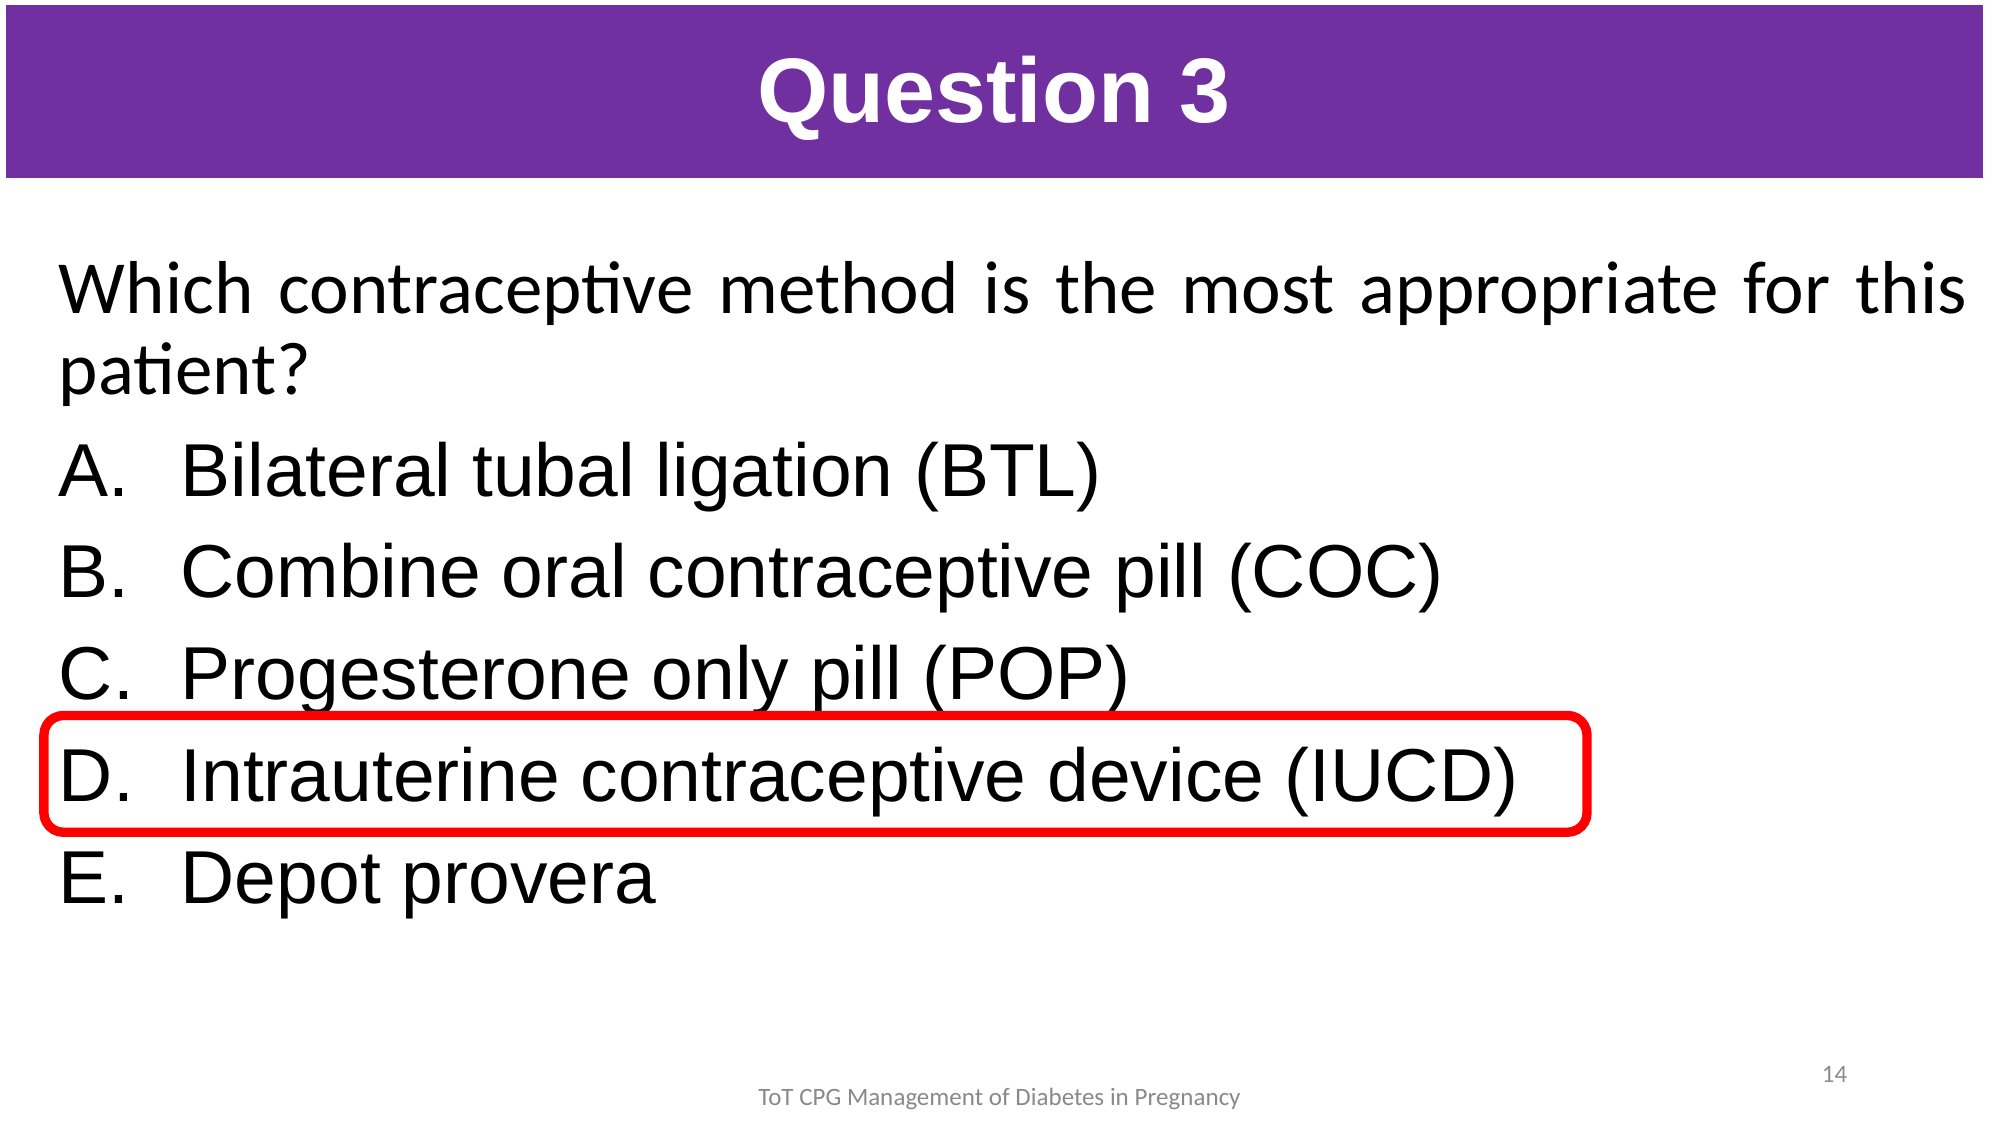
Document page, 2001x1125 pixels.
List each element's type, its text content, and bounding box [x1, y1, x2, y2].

slide_number 14 [1412, 1042, 1863, 1103]
list Which contraceptive method is the most appropriate for this patient? Bilateral tubal ligation (BTL) Combine oral contraceptive pill (COC) Progesterone only pill (POP) Intrauterine contraceptive device (IUCD) Depot provera [43, 199, 1984, 1071]
text_box [42, 714, 1589, 834]
footer ToT CPG Management of Diabetes in Pregnancy [662, 1065, 1338, 1125]
table_header Question 3 [6, 5, 1983, 178]
